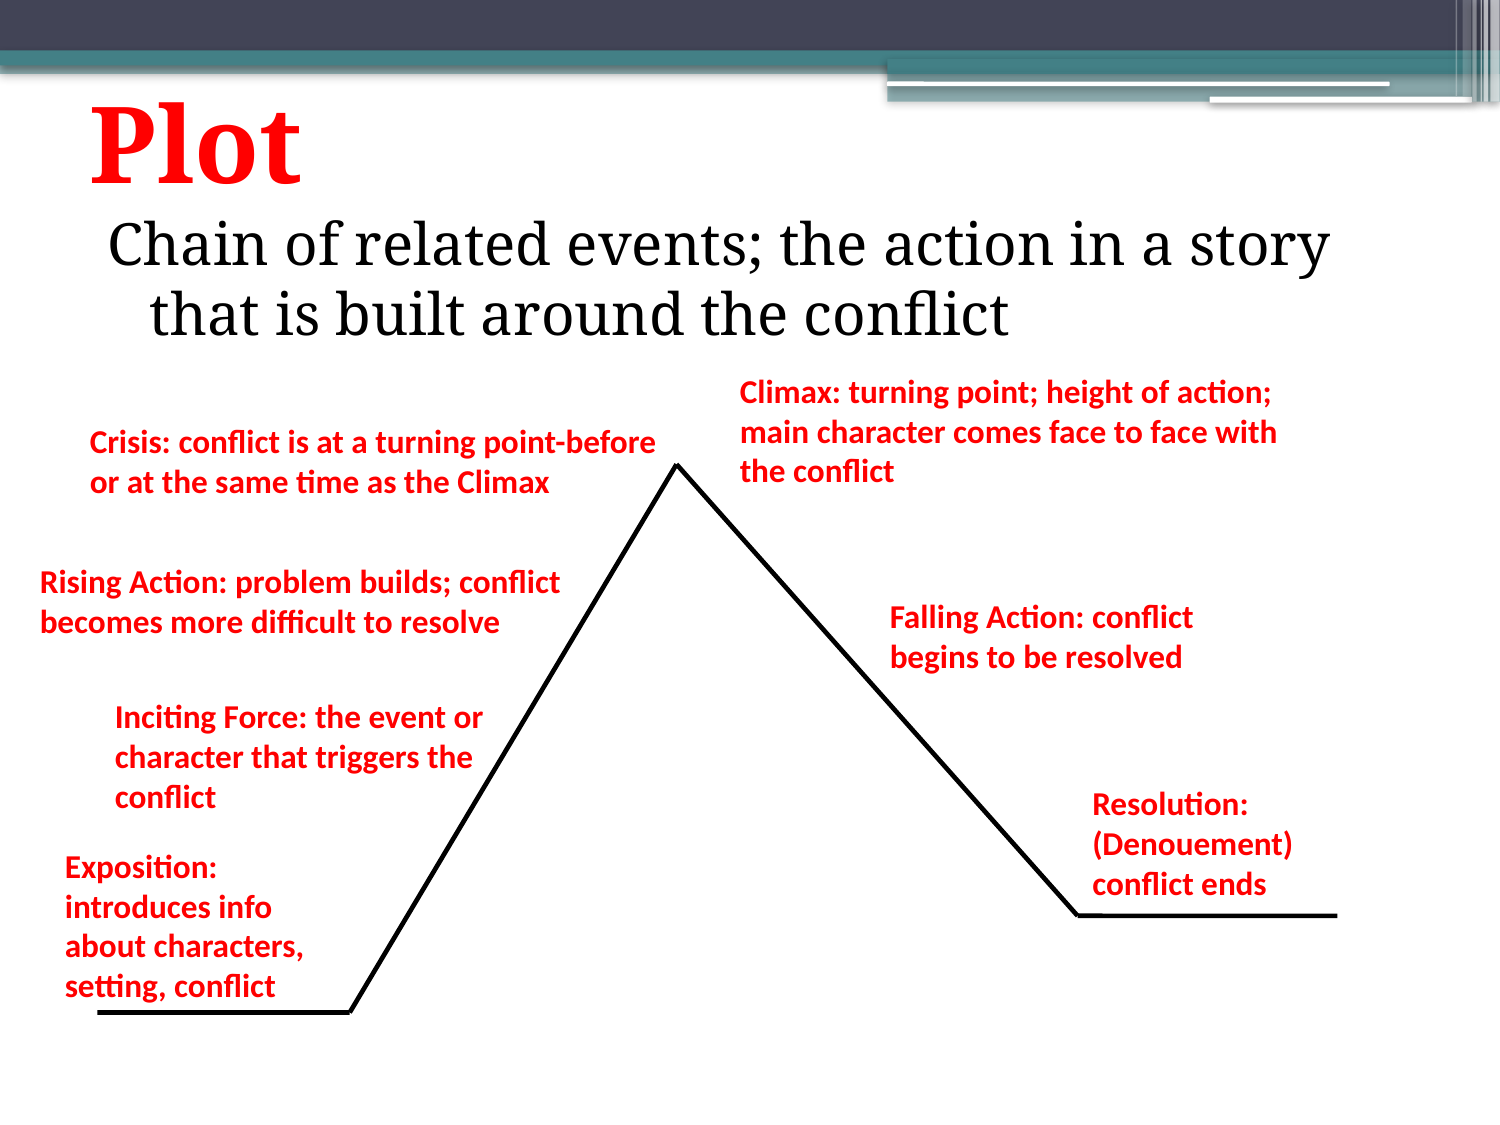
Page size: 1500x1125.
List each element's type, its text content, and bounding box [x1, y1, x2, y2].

list Chain of related events; the action in a story that is built around the conflict [75, 200, 1425, 375]
title Plot [75, 70, 1425, 200]
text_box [24, 362, 1363, 1076]
